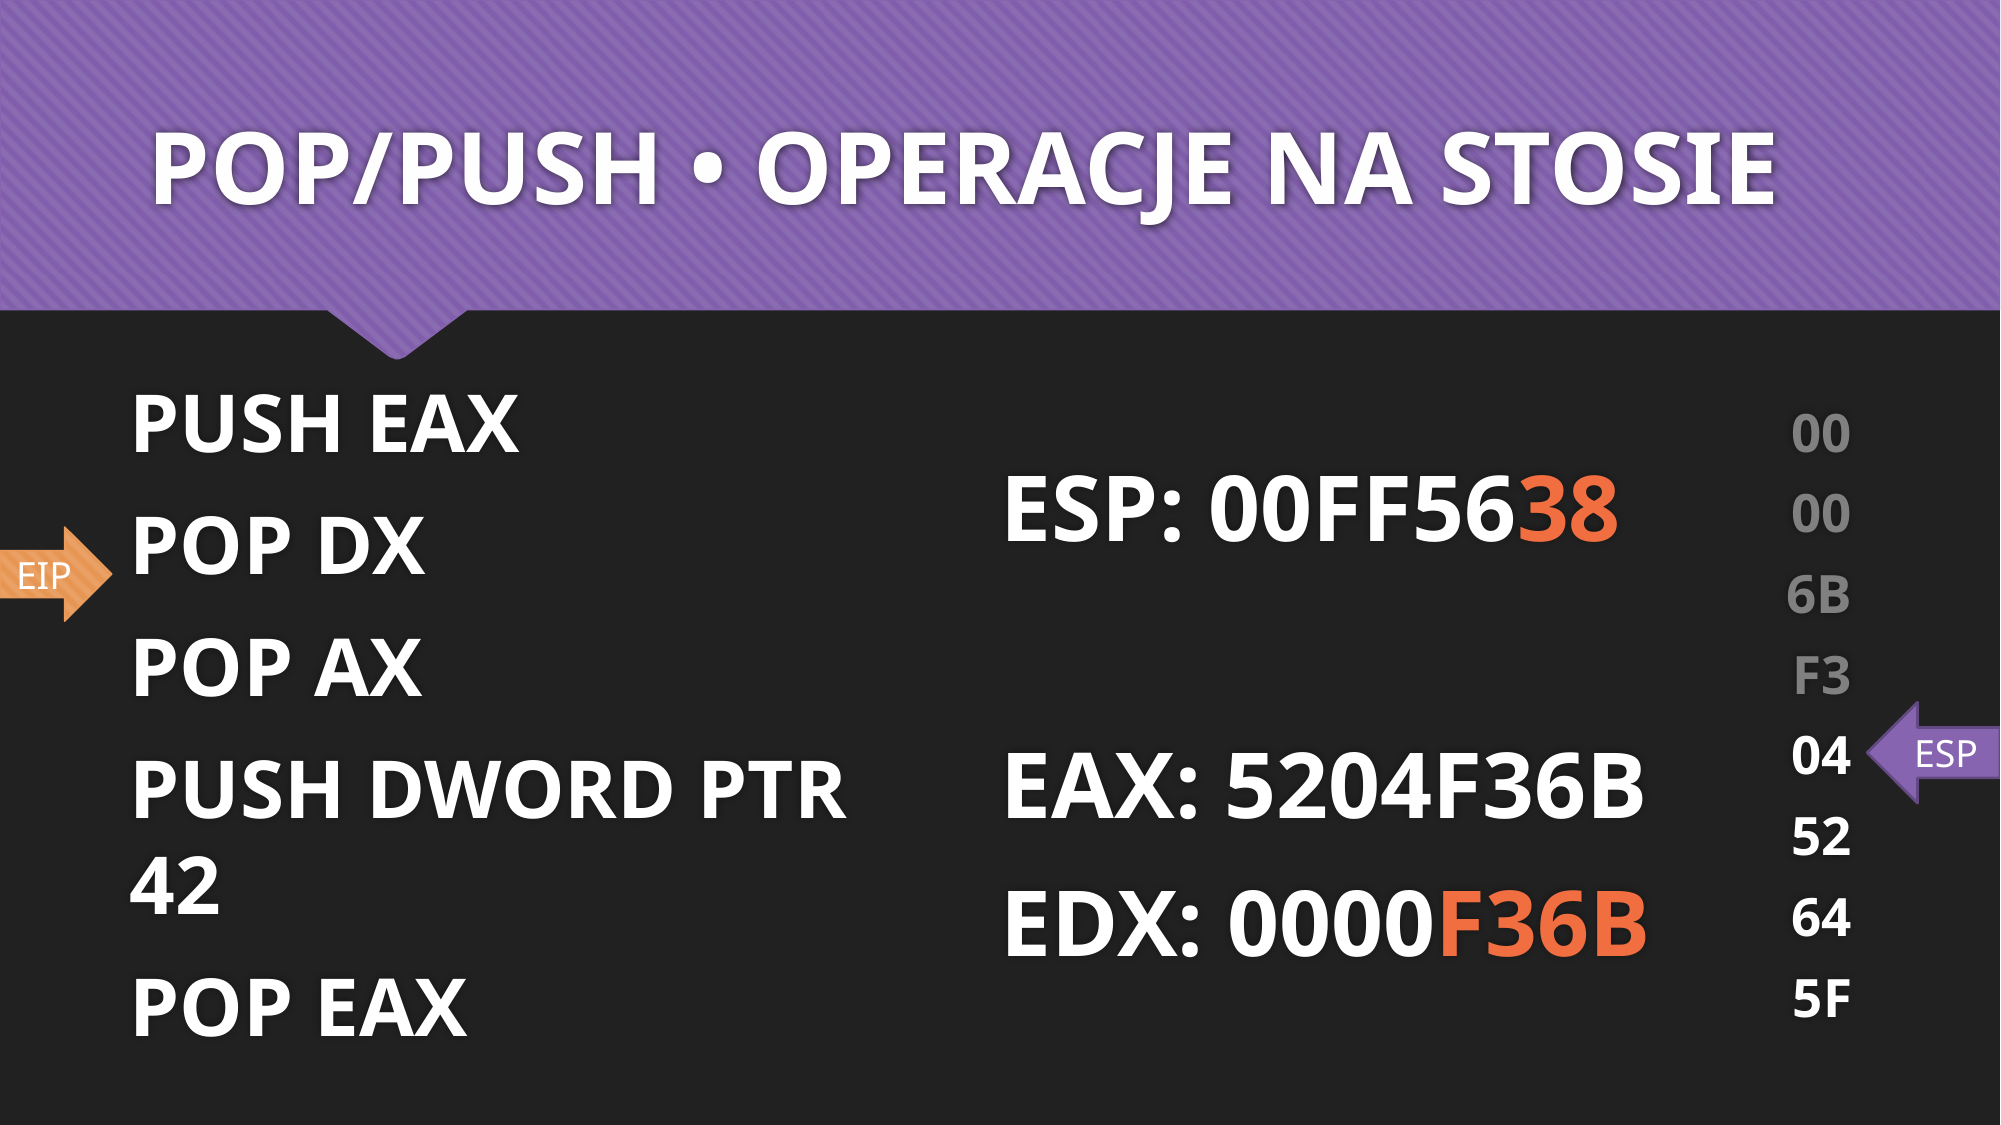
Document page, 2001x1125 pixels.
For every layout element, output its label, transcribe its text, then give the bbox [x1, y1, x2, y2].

text_box ESP [1866, 701, 2000, 805]
list PUSH EAX POP DX POP AX PUSH DWORD PTR 42 POP EAX [114, 365, 933, 1060]
text_box EIP [0, 526, 113, 622]
title POP/PUSH • OPERACJE NA STOSIE [132, 73, 1868, 233]
text_box ESP: 00FF5638 EAX: 5204F36B EDX: 0000F36B [985, 365, 1717, 1060]
text_box 00 00 6B F3 04 52 64 5F [1770, 365, 1868, 1061]
